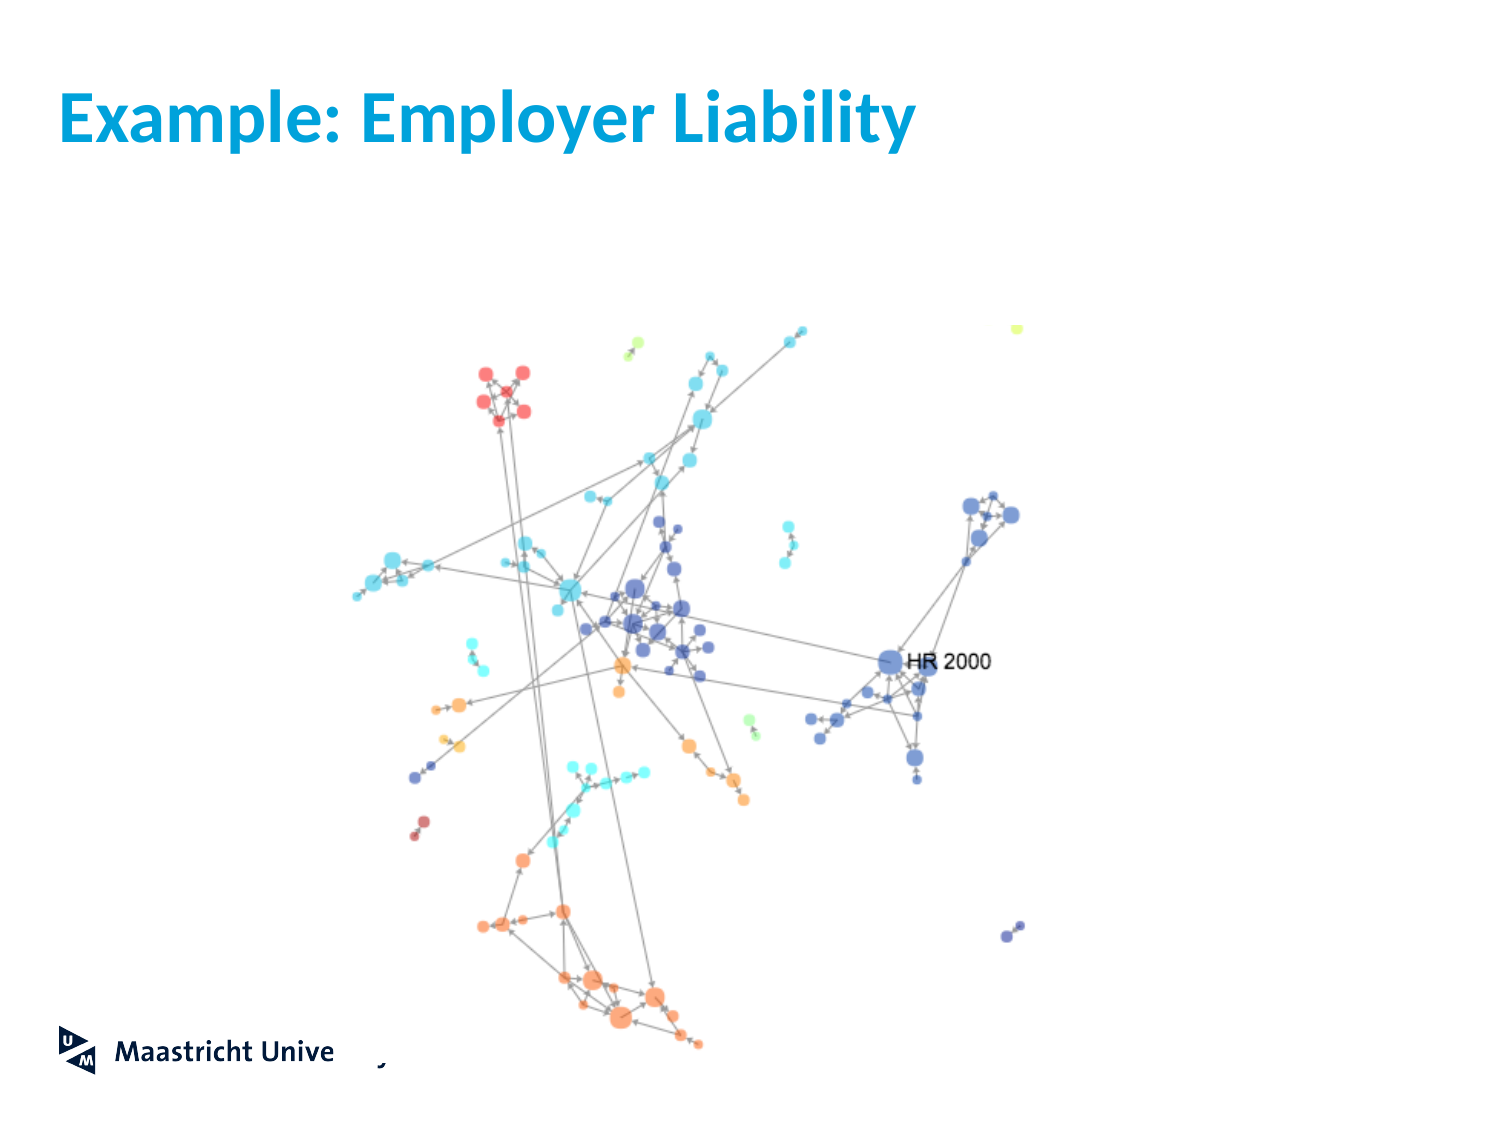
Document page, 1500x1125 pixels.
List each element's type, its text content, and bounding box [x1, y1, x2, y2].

picture [59, 325, 1045, 1096]
title Example: Employer Liability [59, 67, 1425, 192]
